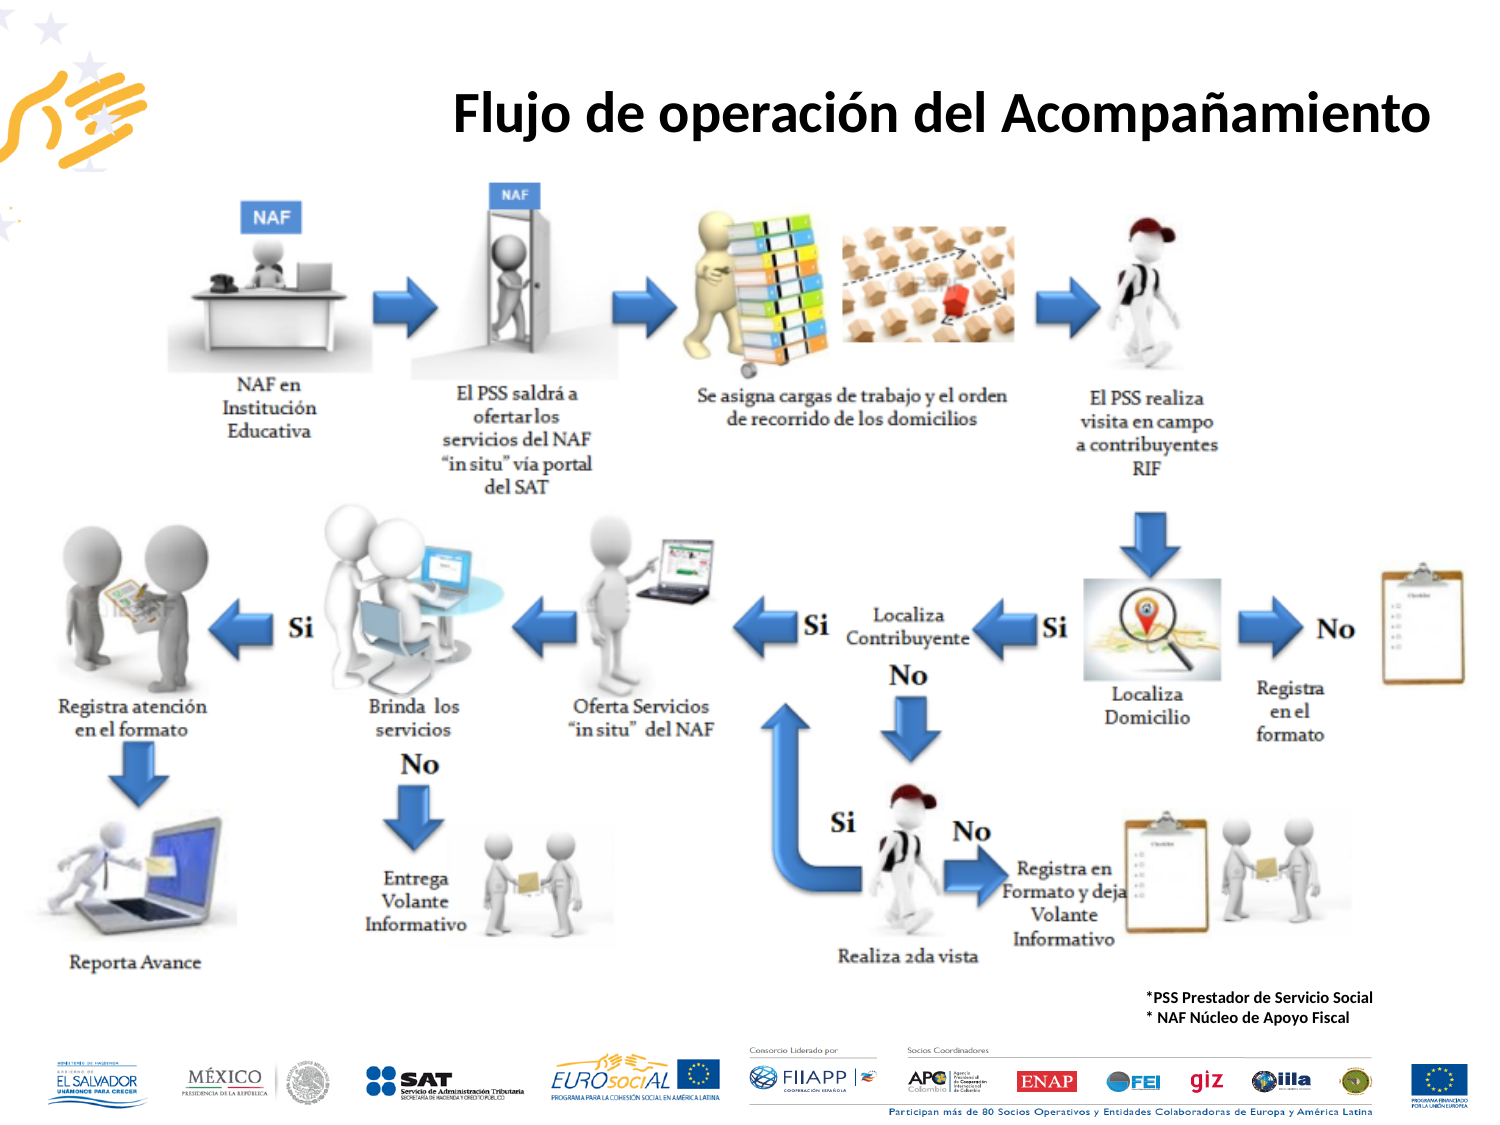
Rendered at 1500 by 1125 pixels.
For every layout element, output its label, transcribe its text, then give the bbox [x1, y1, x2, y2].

picture [0, 9, 1471, 981]
text_box Flujo de operación del Acompañamiento [53, 66, 1447, 152]
picture [48, 1047, 728, 1112]
text_box *PSS Prestador de Servicio Social * NAF Núcleo de Apoyo Fiscal [1130, 988, 1389, 1035]
picture [747, 1042, 1469, 1118]
